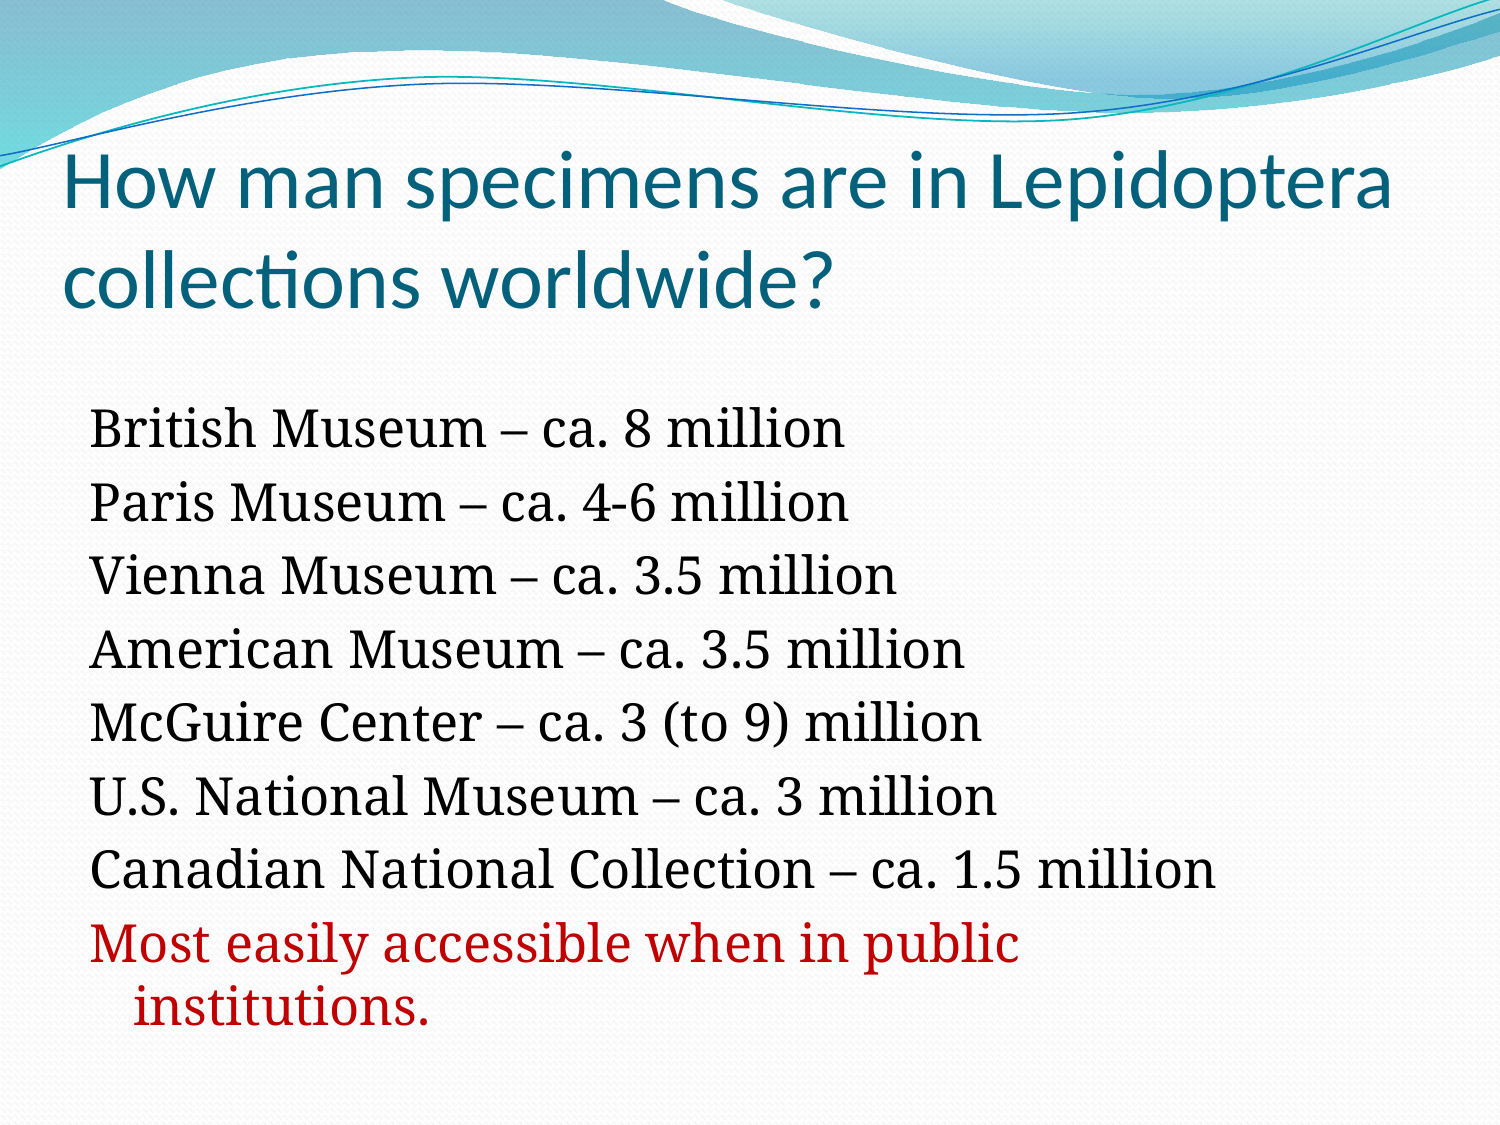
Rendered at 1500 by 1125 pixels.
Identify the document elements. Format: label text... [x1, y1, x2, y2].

title How man specimens are in Lepidoptera collections worldwide? [62, 137, 1413, 325]
list British Museum – ca. 8 million Paris Museum – ca. 4-6 million Vienna Museum – ca. 3.5 million American Museum – ca. 3.5 million McGuire Center – ca. 3 (to 9) million U.S. National Museum – ca. 3 million Canadian National Collection – ca. 1.5 million Most easily accessible when in public institutions. [75, 387, 1288, 1045]
